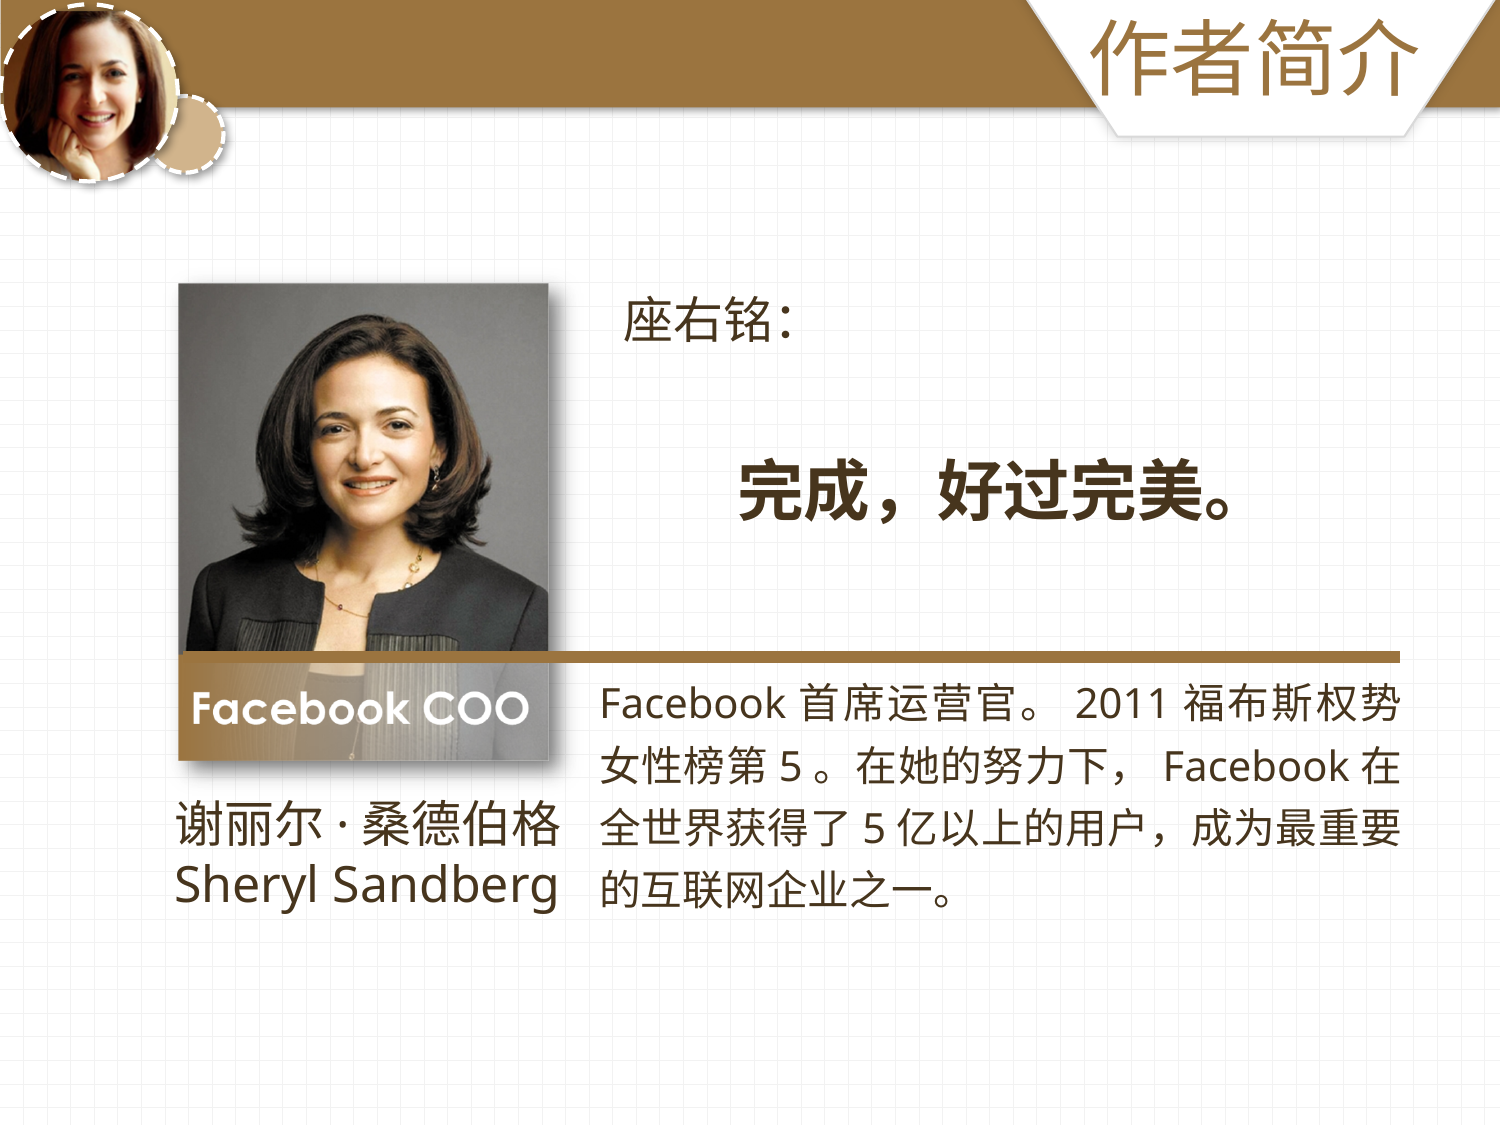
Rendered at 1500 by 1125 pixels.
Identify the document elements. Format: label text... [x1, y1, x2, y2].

text_box 座右铭： 完成，好过完美。 [608, 281, 1400, 536]
picture [159, 264, 588, 800]
picture [0, 4, 178, 182]
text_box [1021, 0, 1500, 137]
text_box Facebook首席运营官。2011福布斯权势女性榜第5。在她的努力下，Facebook在全世界获得了5亿以上的用户，成为最重要的互联网企业之一。 [584, 656, 1417, 922]
text_box 谢丽尔·桑德伯格Sheryl Sandberg [159, 785, 636, 921]
